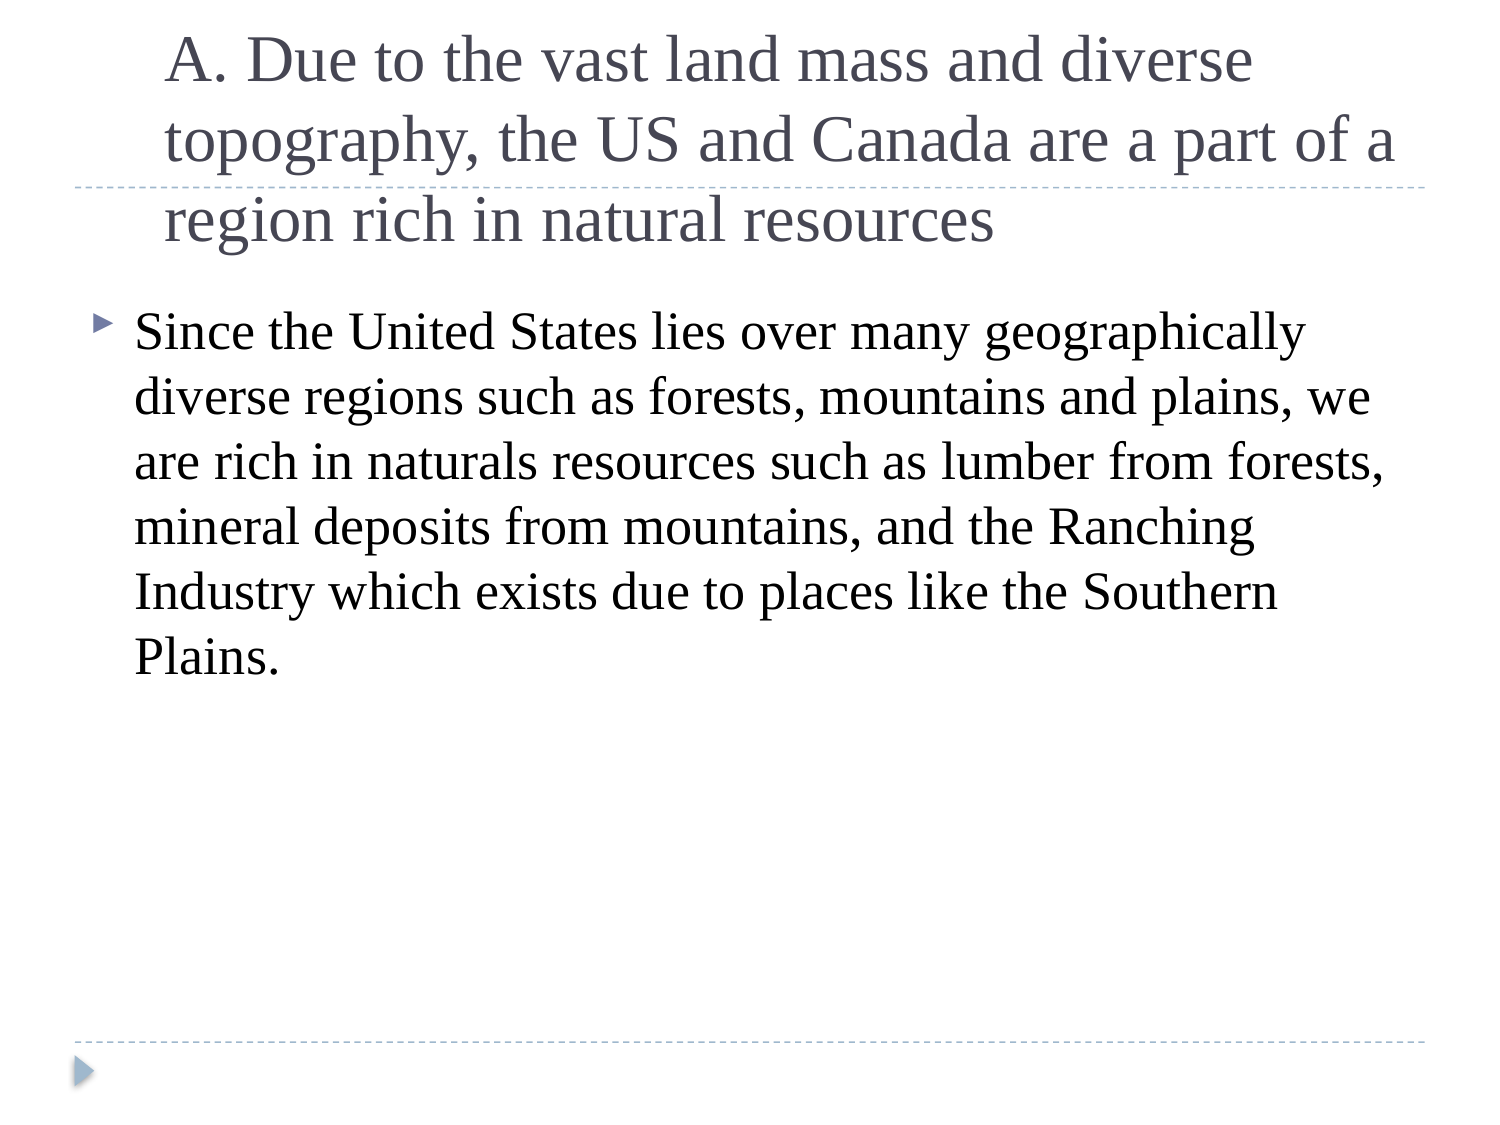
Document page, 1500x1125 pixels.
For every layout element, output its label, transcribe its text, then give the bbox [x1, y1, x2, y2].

list Since the United States lies over many geographically diverse regions such as forests, mountains and plains, we are rich in naturals resources such as lumber from forests, mineral deposits from mountains, and the Ranching Industry which exists due to places like the Southern Plains. [75, 287, 1425, 1000]
title A. Due to the vast land mass and diverse topography, the US and Canada are a part of a region rich in natural resources [150, 45, 1425, 263]
